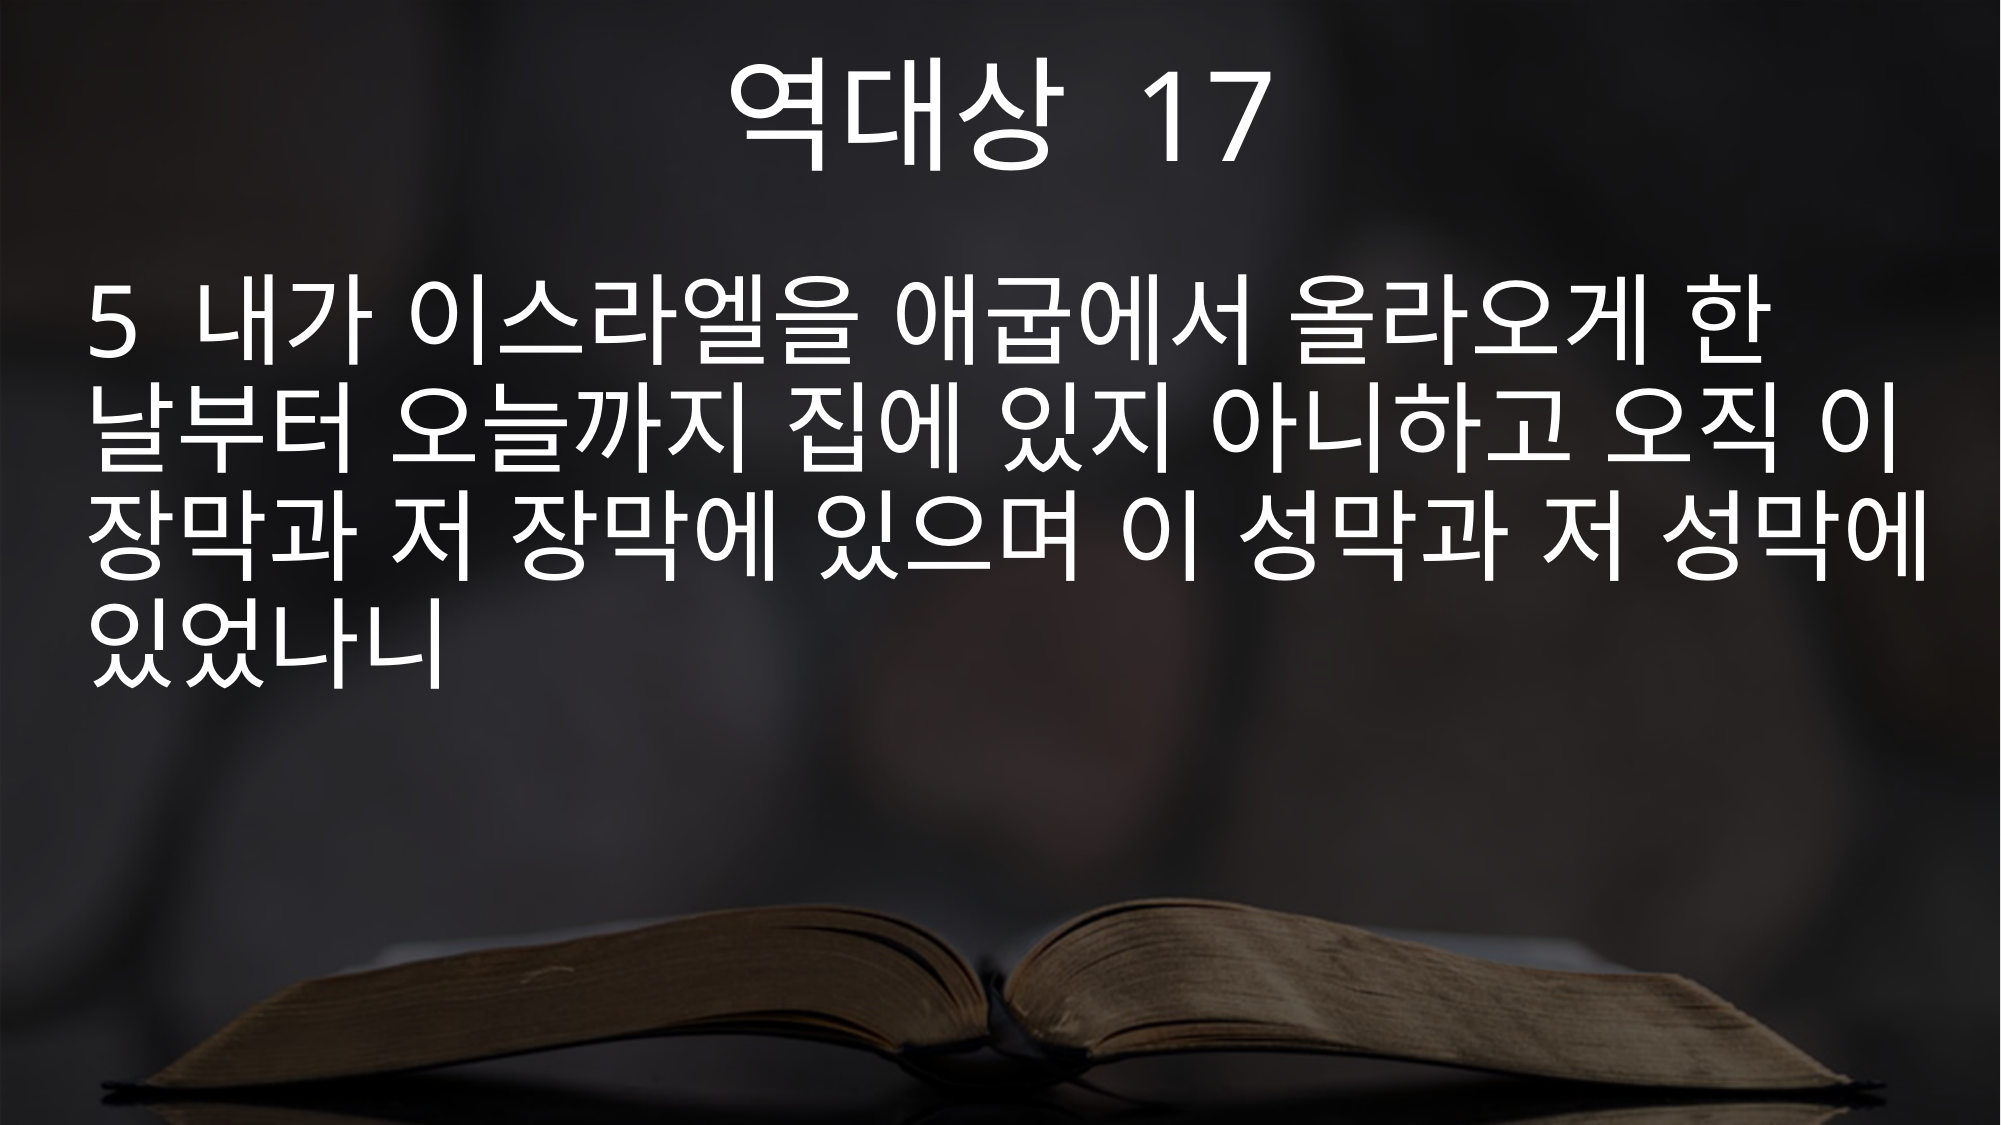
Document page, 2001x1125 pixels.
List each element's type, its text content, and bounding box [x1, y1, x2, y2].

footer 역대상 17 [0, 32, 2000, 192]
list 5 내가 이스라엘을 애굽에서 올라오게 한 날부터 오늘까지 집에 있지 아니하고 오직 이 장막과 저 장막에 있으며 이 성막과 저 성막에 있었나니 [69, 263, 1953, 423]
picture [0, 0, 2001, 1125]
